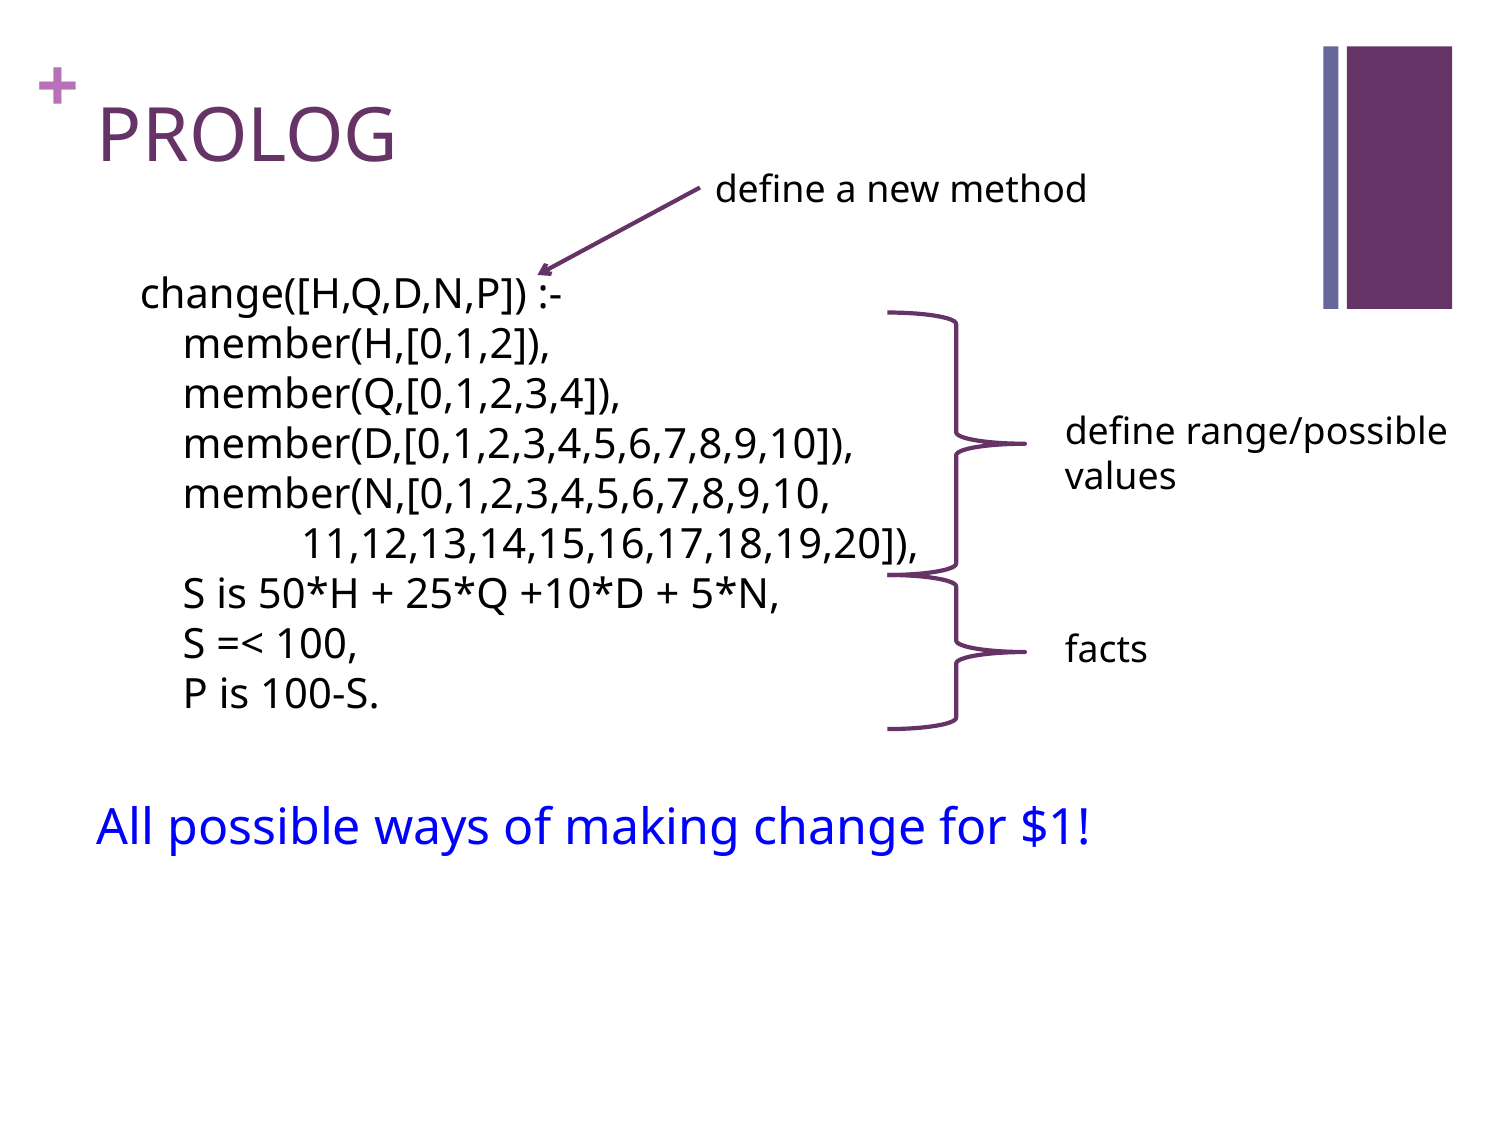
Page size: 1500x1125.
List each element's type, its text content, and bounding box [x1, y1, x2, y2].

text_box [887, 572, 1027, 732]
text_box define range/possible values [1050, 399, 1482, 505]
text_box facts [1050, 617, 1482, 678]
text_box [536, 186, 701, 276]
text_box change([H,Q,D,N,P]) :- member(H,[0,1,2]), member(Q,[0,1,2,3,4]), member(D,[0,1,2,3,4,5,6,7,8,9,10]), member(N,[0,1,2,3,4,5,6,7,8,9,10, 11,12,13,14,15,16,17,18,19,20]), S is 50*H + 25*Q +10*D + 5*N, S =< 100, P is 100-S. [124, 259, 1175, 725]
text_box define a new method [699, 157, 1188, 217]
text_box [887, 310, 1027, 575]
title PROLOG [81, 79, 1322, 263]
text_box All possible ways of making change for $1! [81, 787, 1225, 863]
